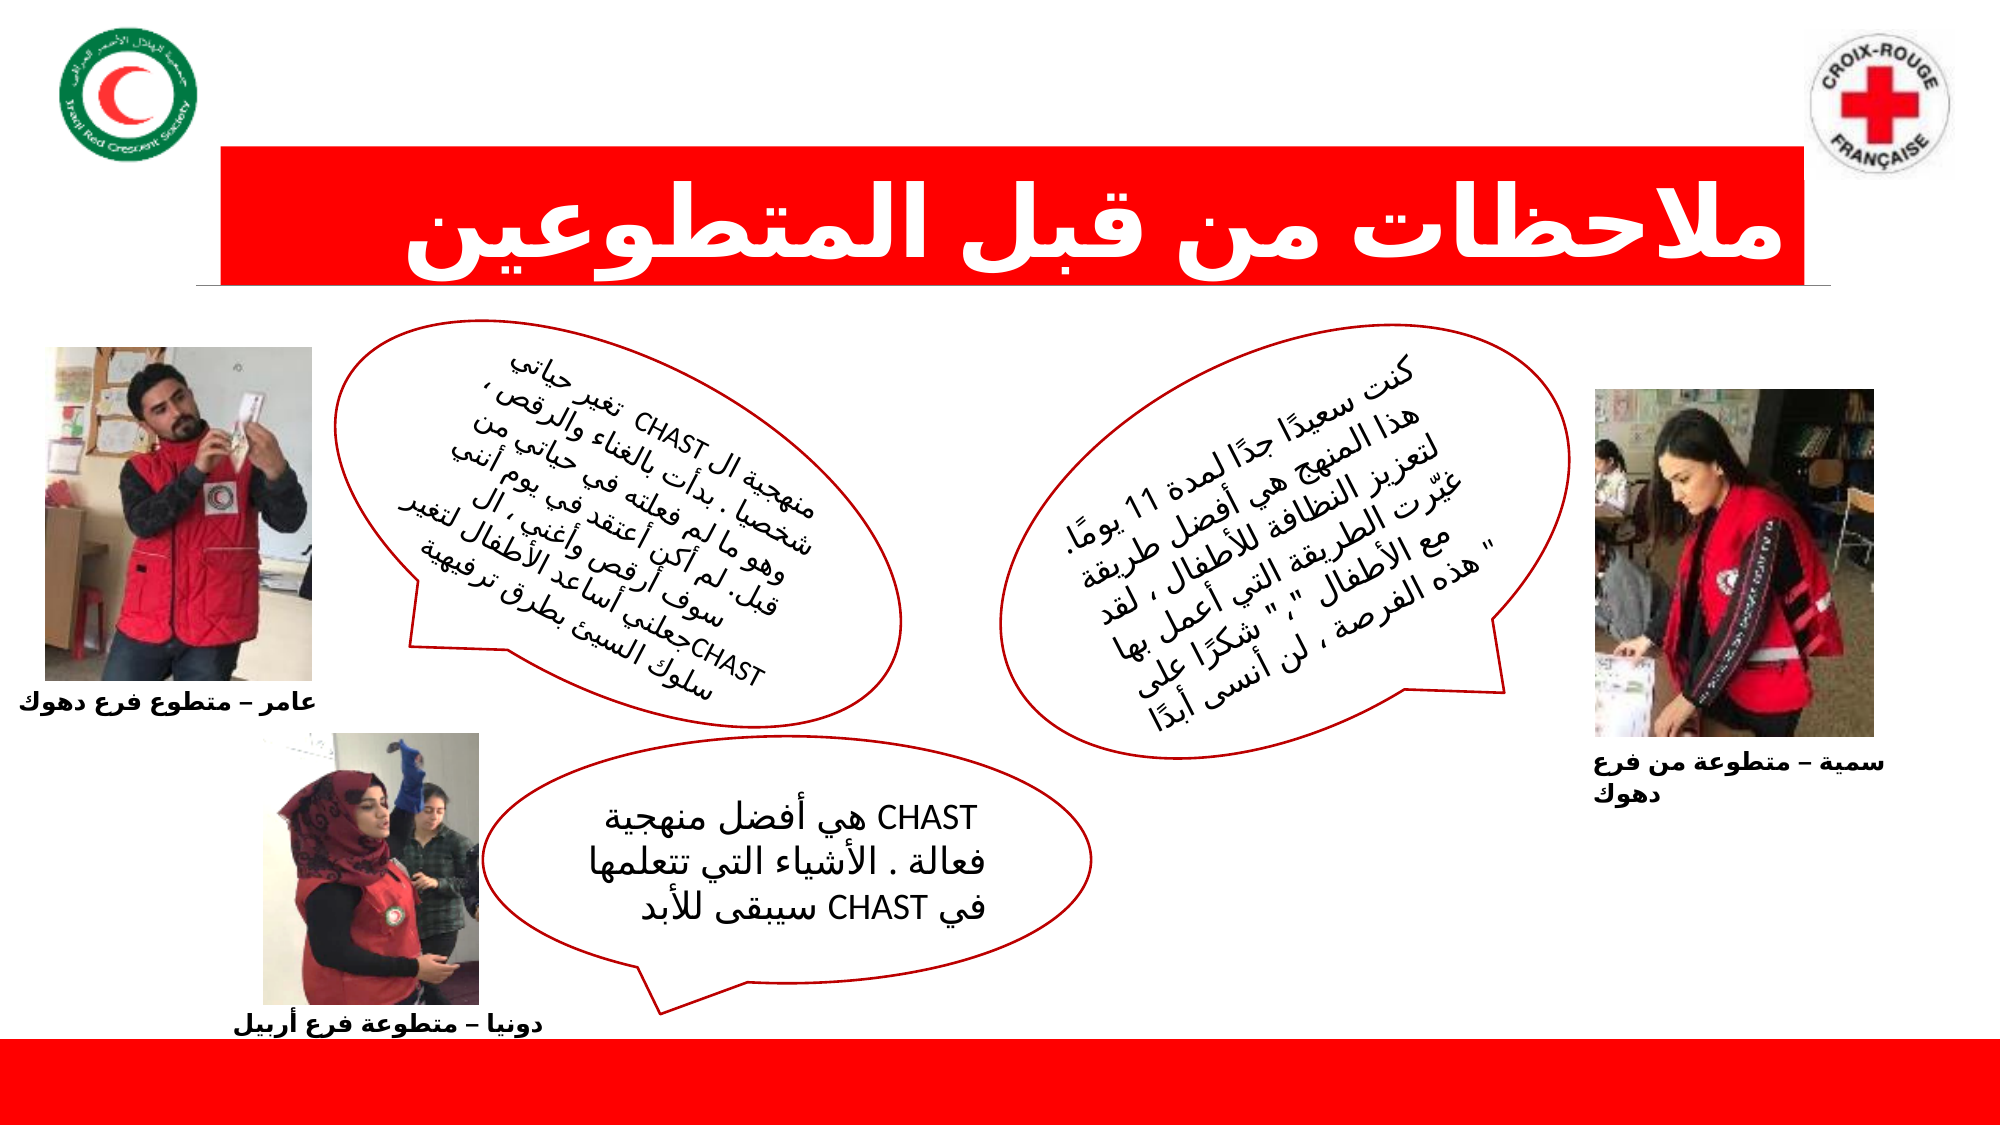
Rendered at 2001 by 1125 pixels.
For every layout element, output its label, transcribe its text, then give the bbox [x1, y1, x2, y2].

title ملاحظات من قبل المتطوعين [220, 146, 1805, 285]
text_box سمية – متطوعة من فرع دهوك [1578, 736, 1905, 815]
text_box CHAST هي أفضل منهجية فعالة . الأشياء التي تتعلمها في CHAST سيبقى للأبد [487, 734, 1093, 1016]
text_box عامر – متطوع فرع دهوك [3, 675, 333, 723]
picture [54, 20, 203, 169]
text_box كنت سعيدًا جدًا لمدة 11 يومًا. هذا المنهج هي أفضل طريقة لتعزيز النظافة للأطفال ، لقد غيّرت الطريقة التي أعمل بها مع الأطفال "،" شكرًا على هذه الفرصة ، لن أنسى أبدًا " [999, 323, 1571, 760]
picture [1803, 28, 1956, 181]
picture [1594, 389, 1874, 737]
text_box دونيا – متطوعة فرع أربيل [217, 997, 559, 1045]
picture [44, 347, 312, 682]
text_box منهجية ال CHAST تغير حياتي شخصيا . بدأت بالغناء والرقص ، وهو ما لم فعلته في حياتي من قبل. لم أكن أعتقد في يوم أنني سوف أرقص وأغني ، ال CHASTجعلني أساعد الأطفال لتغير سلوك السيئ بطرق ترفيهية [333, 319, 903, 729]
picture [262, 732, 479, 1006]
